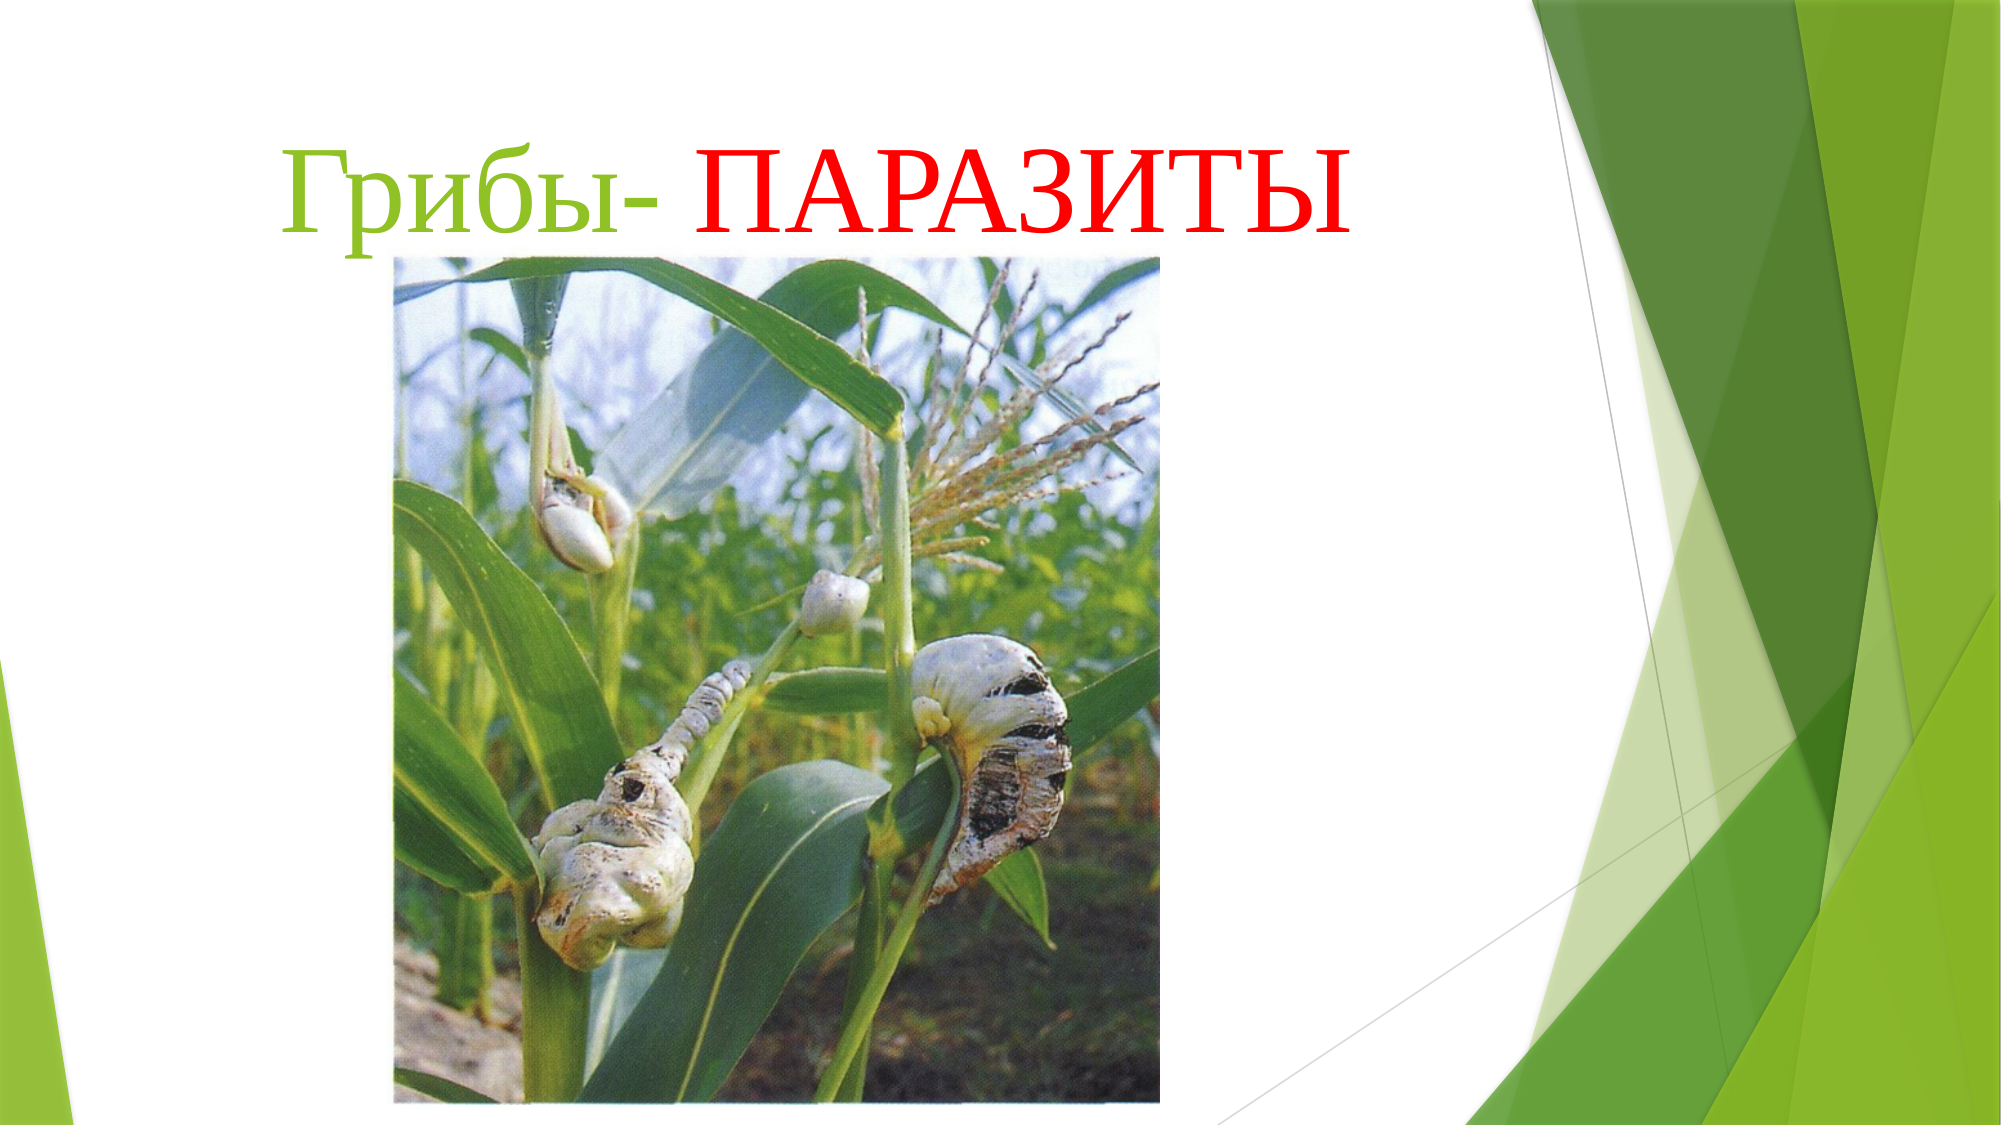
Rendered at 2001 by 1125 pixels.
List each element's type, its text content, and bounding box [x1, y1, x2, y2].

title Грибы- ПАРАЗИТЫ [111, 99, 1522, 317]
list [387, 247, 1160, 1105]
